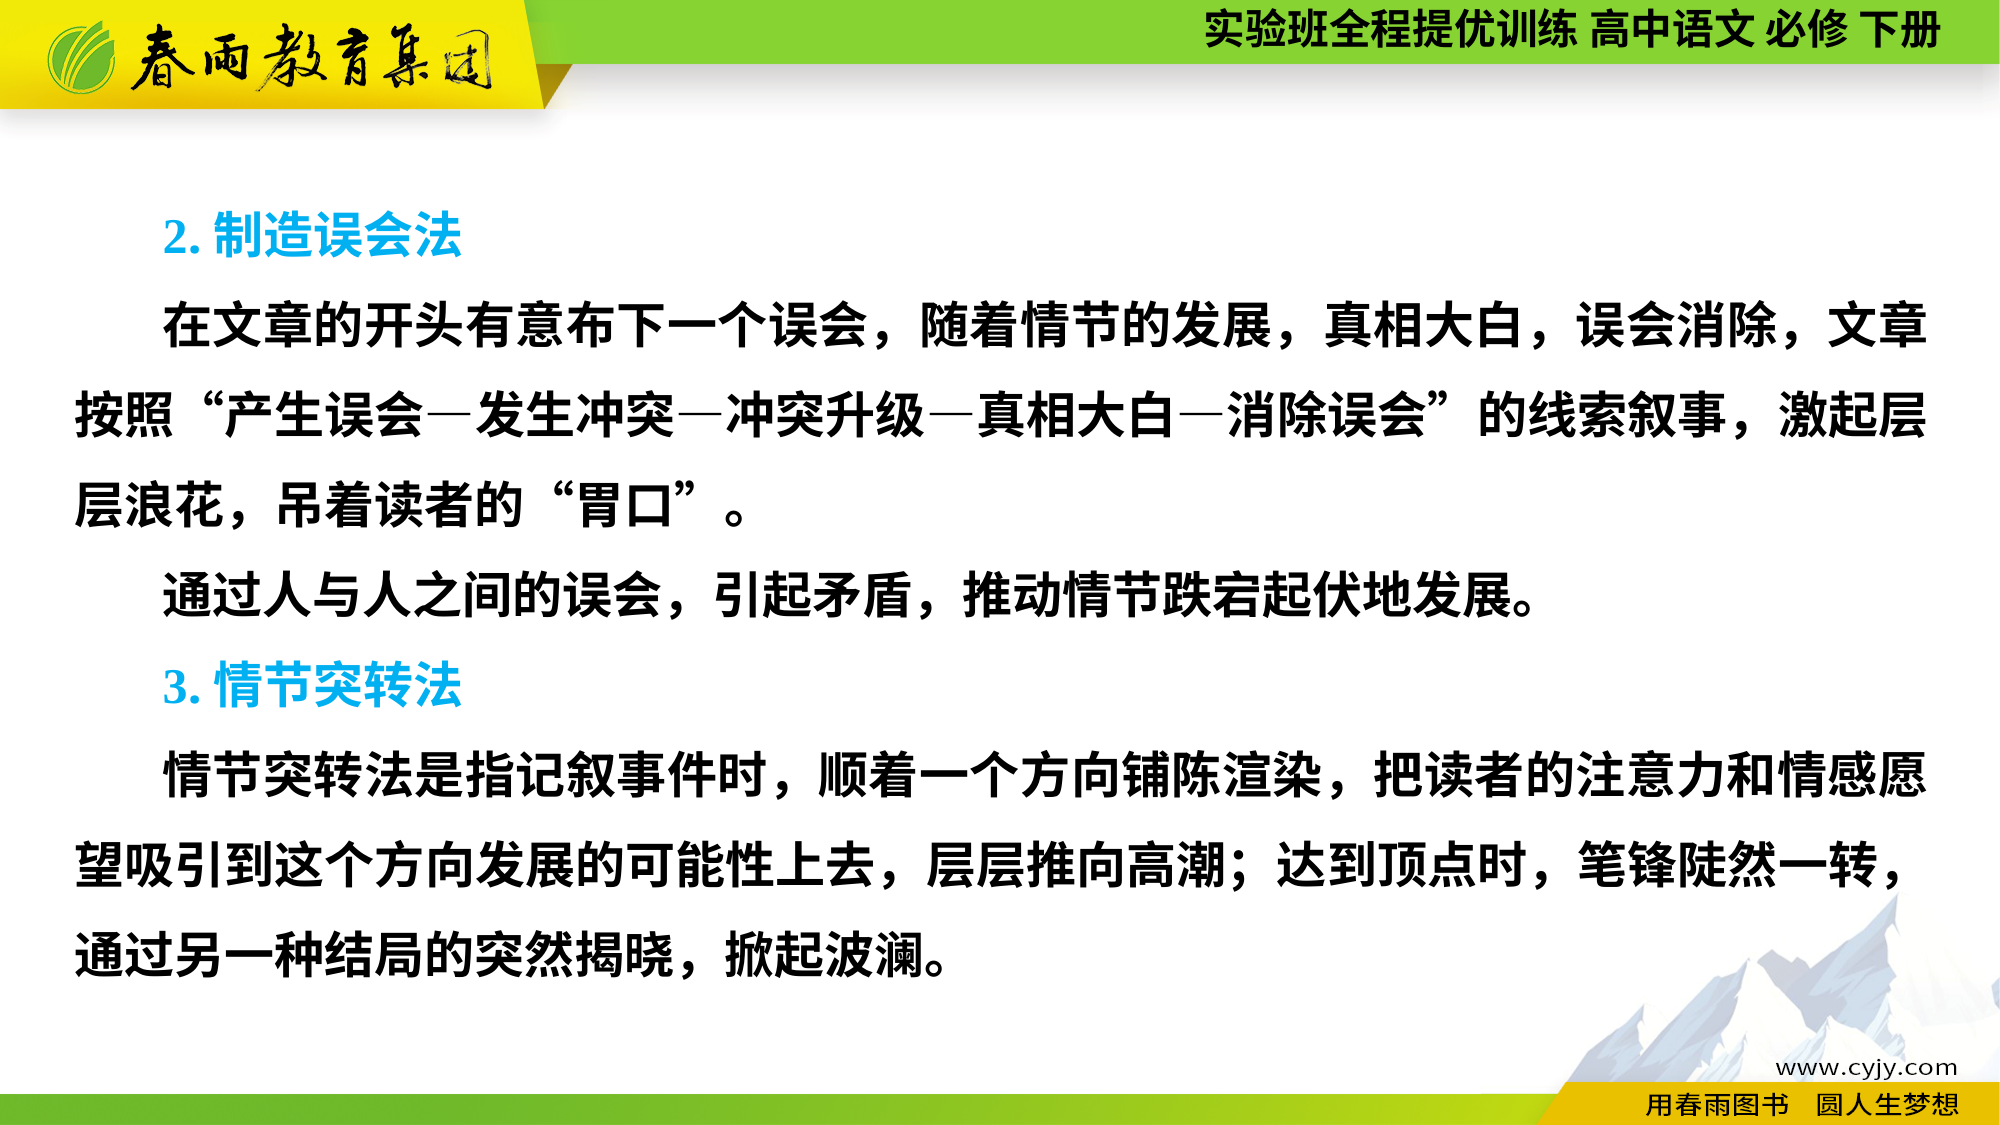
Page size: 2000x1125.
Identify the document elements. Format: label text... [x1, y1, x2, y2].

list 2.制造误会法 在文章的开头有意布下一个误会，随着情节的发展，真相大白，误会消除，文章按照“产生误会—发生冲突—冲突升级—真相大白—消除误会”的线索叙事，激起层层浪花，吊着读者的“胃口”。 通过人与人之间的误会，引起矛盾，推动情节跌宕起伏地发展。 3.情节突转法 情节突转法是指记叙事件时，顺着一个方向铺陈渲染，把读者的注意力和情感愿望吸引到这个方向发展的可能性上去，层层推向高潮；达到顶点时，笔锋陡然一转，通过另一种结局的突然揭晓，掀起波澜。 [59, 166, 1944, 1000]
picture [0, 0, 2000, 1125]
